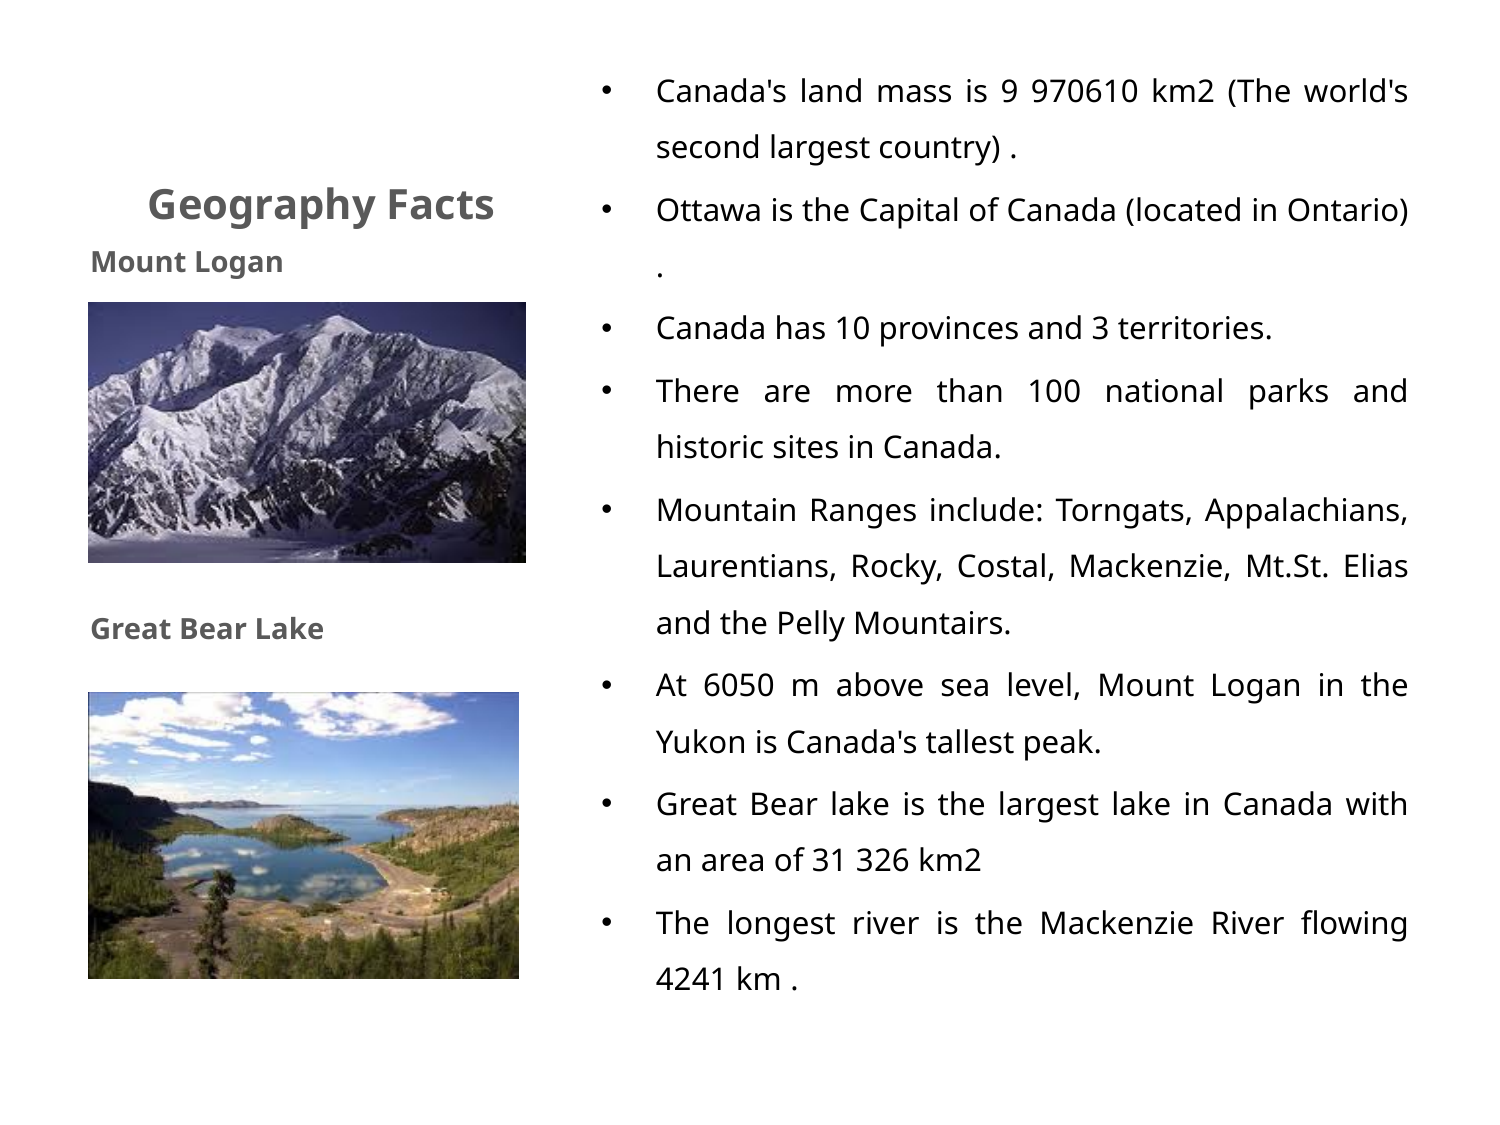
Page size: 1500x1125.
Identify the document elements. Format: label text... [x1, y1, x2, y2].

list Canada's land mass is 9 970610 km2 (The world's second largest country) . Ottawa is the Capital of Canada (located in Ontario) . Canada has 10 provinces and 3 territories. There are more than 100 national parks and historic sites in Canada. Mountain Ranges include: Torngats, Appalachians, Laurentians, Rocky, Costal, Mackenzie, Mt.St. Elias and the Pelly Mountairs. At 6050 m above sea level, Mount Logan in the Yukon is Canada's tallest peak. Great Bear lake is the largest lake in Canada with an area of 31 326 km2 The longest river is the Mackenzie River flowing 4241 km . [586, 44, 1425, 1005]
title Geography Facts [75, 44, 569, 235]
picture [88, 302, 526, 563]
picture [88, 692, 519, 979]
list Mount Logan Great Bear Lake [75, 235, 569, 1005]
